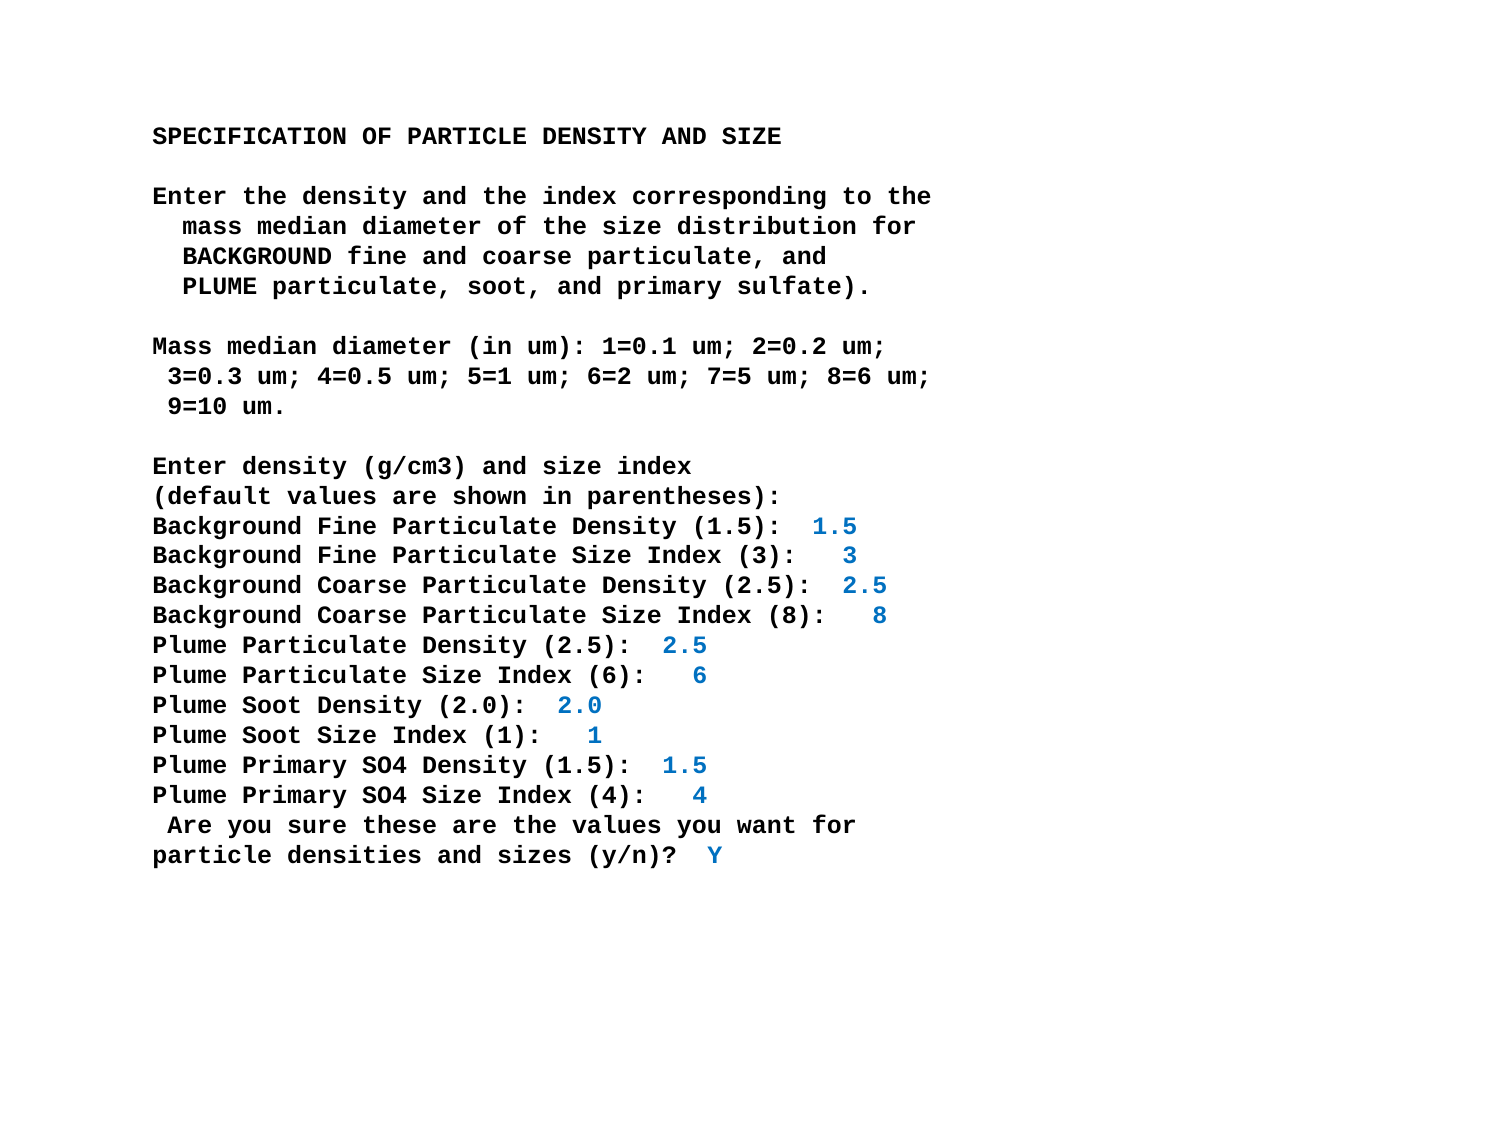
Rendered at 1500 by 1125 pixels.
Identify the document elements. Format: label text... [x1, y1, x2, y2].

text_box SPECIFICATION OF PARTICLE DENSITY AND SIZE Enter the density and the index corresponding to the mass median diameter of the size distribution for BACKGROUND fine and coarse particulate, and PLUME particulate, soot, and primary sulfate). Mass median diameter (in um): 1=0.1 um; 2=0.2 um; 3=0.3 um; 4=0.5 um; 5=1 um; 6=2 um; 7=5 um; 8=6 um; 9=10 um. Enter density (g/cm3) and size index (default values are shown in parentheses): Background Fine Particulate Density (1.5): 1.5 Background Fine Particulate Size Index (3): 3 Background Coarse Particulate Density (2.5): 2.5 Background Coarse Particulate Size Index (8): 8 Plume Particulate Density (2.5): 2.5 Plume Particulate Size Index (6): 6 Plume Soot Density (2.0): 2.0 Plume Soot Size Index (1): 1 Plume Primary SO4 Density (1.5): 1.5 Plume Primary SO4 Size Index (4): 4 Are you sure these are the values you want for particle densities and sizes (y/n)? Y [137, 112, 1363, 876]
